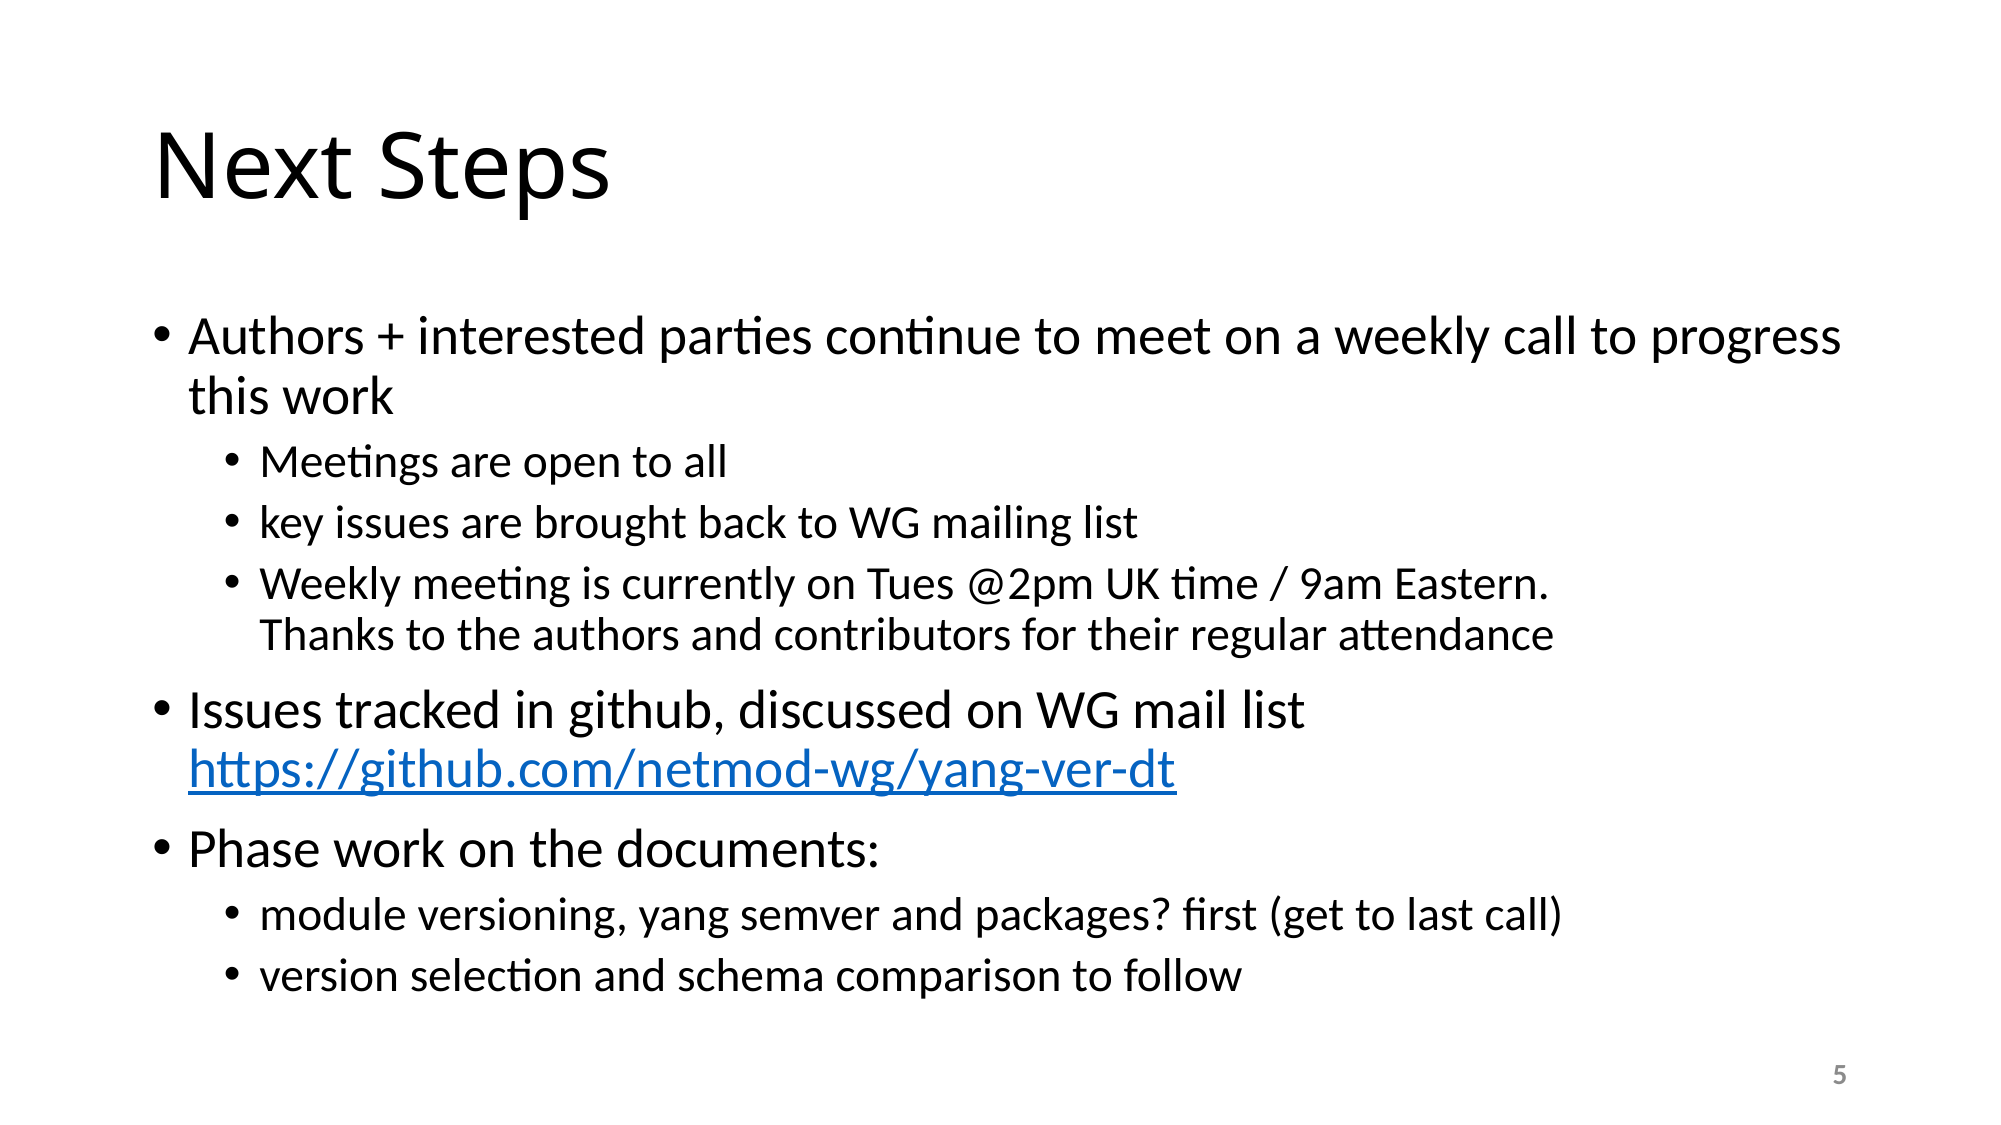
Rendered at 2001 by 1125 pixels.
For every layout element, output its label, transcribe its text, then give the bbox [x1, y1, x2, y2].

title Next Steps [137, 59, 1863, 278]
list Authors + interested parties continue to meet on a weekly call to progress this work Meetings are open to all key issues are brought back to WG mailing list Weekly meeting is currently on Tues @2pm UK time / 9am Eastern. Thanks to the authors and contributors for their regular attendance Issues tracked in github, discussed on WG mail list https://github.com/netmod-wg/yang-ver-dt Phase work on the documents: module versioning, yang semver and packages? first (get to last call) version selection and schema comparison to follow [137, 299, 1863, 1014]
slide_number 5 [1412, 1042, 1863, 1103]
